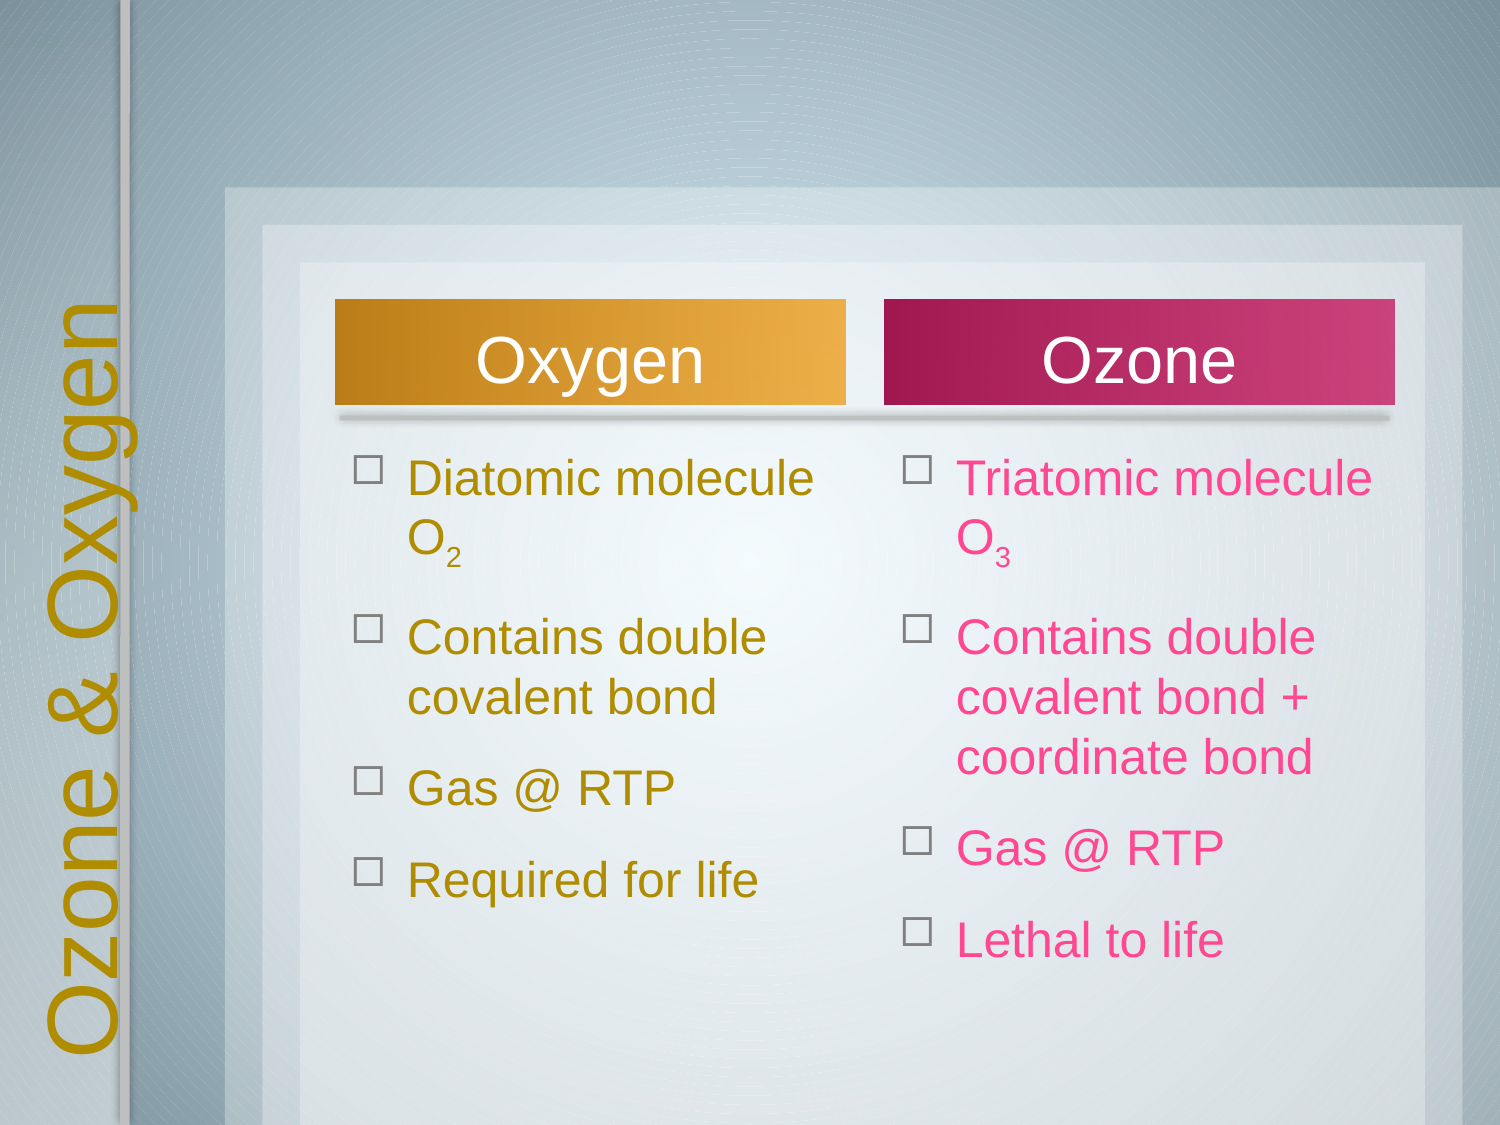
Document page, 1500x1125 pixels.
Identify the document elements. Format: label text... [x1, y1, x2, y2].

list Ozone [884, 299, 1395, 405]
list Oxygen [335, 299, 846, 405]
title Ozone & Oxygen [6, 50, 146, 1075]
list Diatomic molecule O2 Contains double covalent bond Gas @ RTP Required for life [335, 437, 846, 1048]
list Triatomic molecule O3 Contains double covalent bond + coordinate bond Gas @ RTP Lethal to life [884, 437, 1395, 1048]
